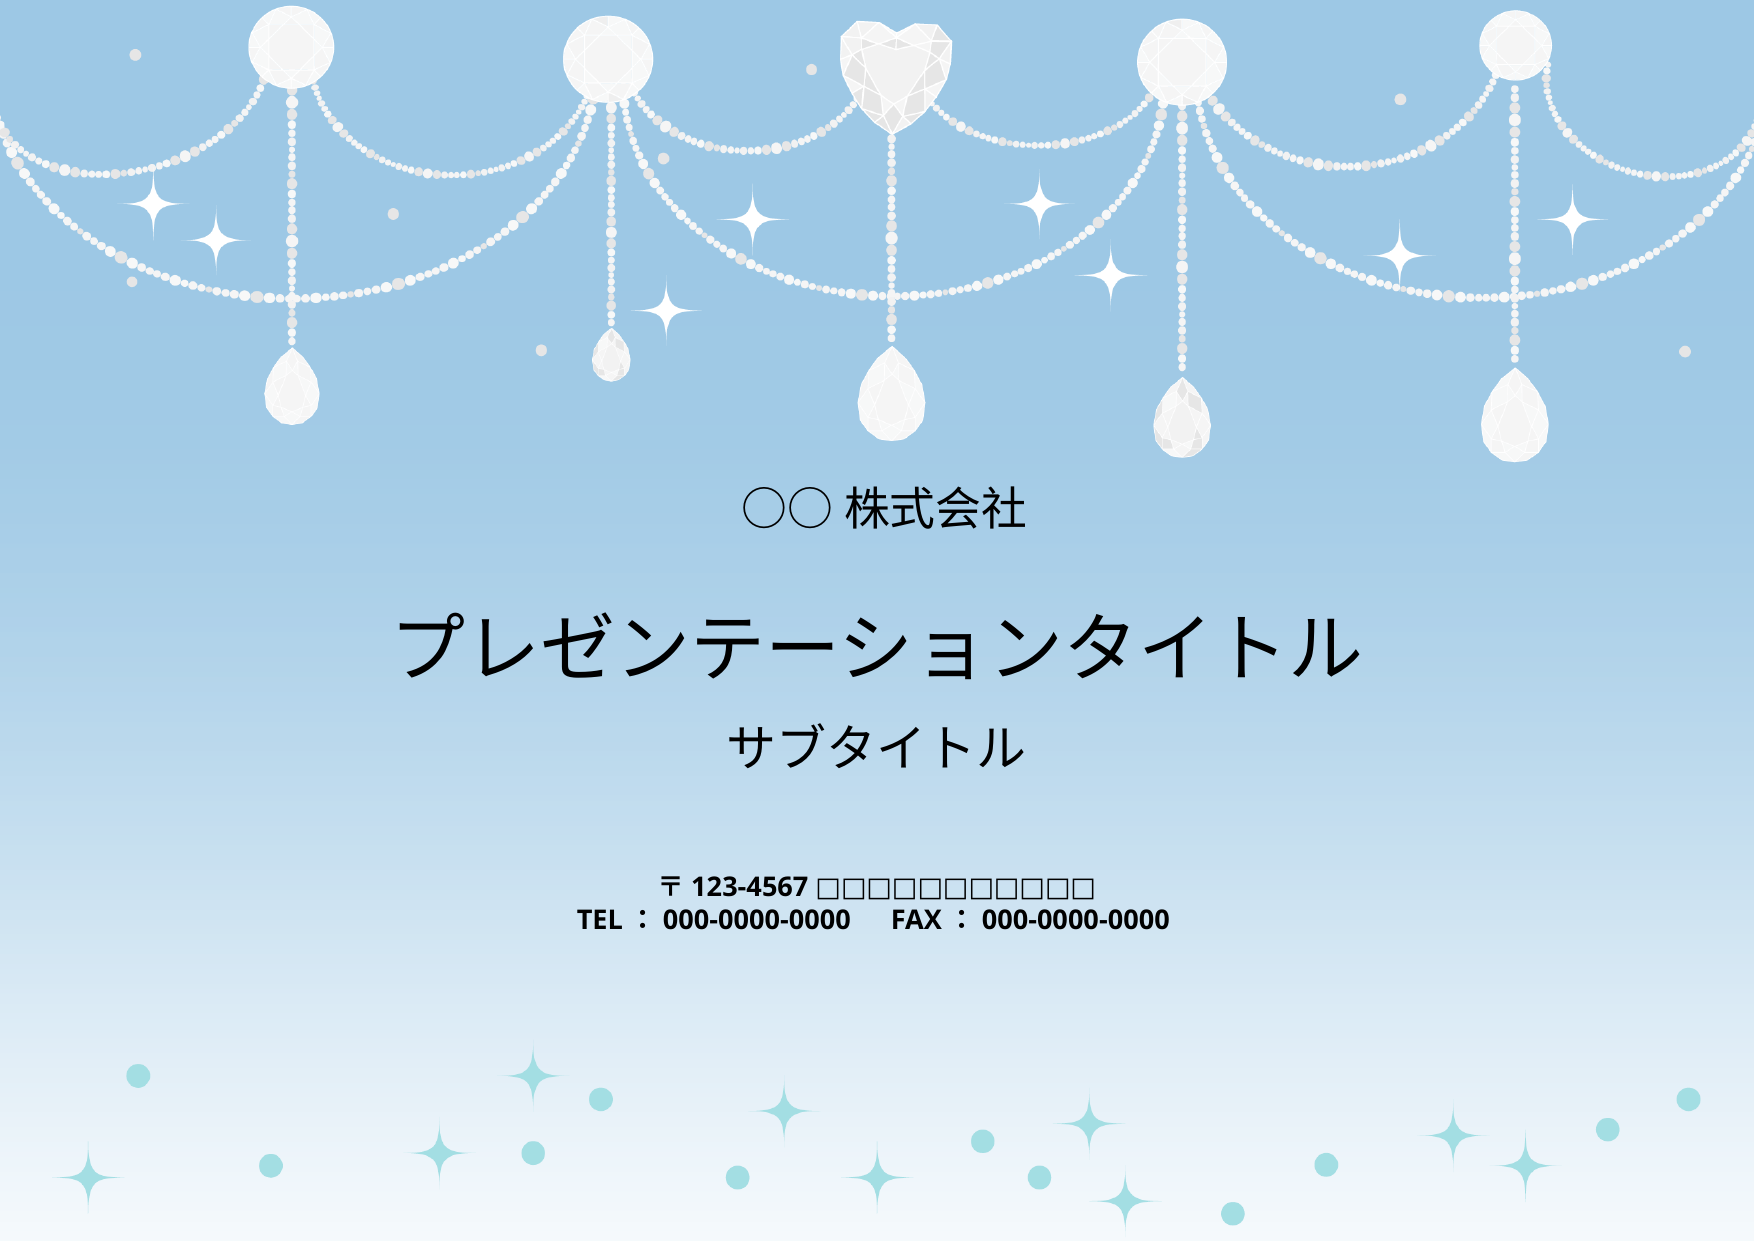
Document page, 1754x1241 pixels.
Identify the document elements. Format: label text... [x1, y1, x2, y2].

text_box プレゼンテーションタイトル [256, 511, 1497, 780]
text_box ○○株式会社 [711, 472, 1042, 543]
picture [0, 0, 1754, 1241]
text_box サブタイトル [263, 708, 1491, 803]
text_box 〒123-4567 □□□□□□□□□□□ TEL：000-0000-0000 FAX：000-0000-0000 [554, 862, 1200, 942]
